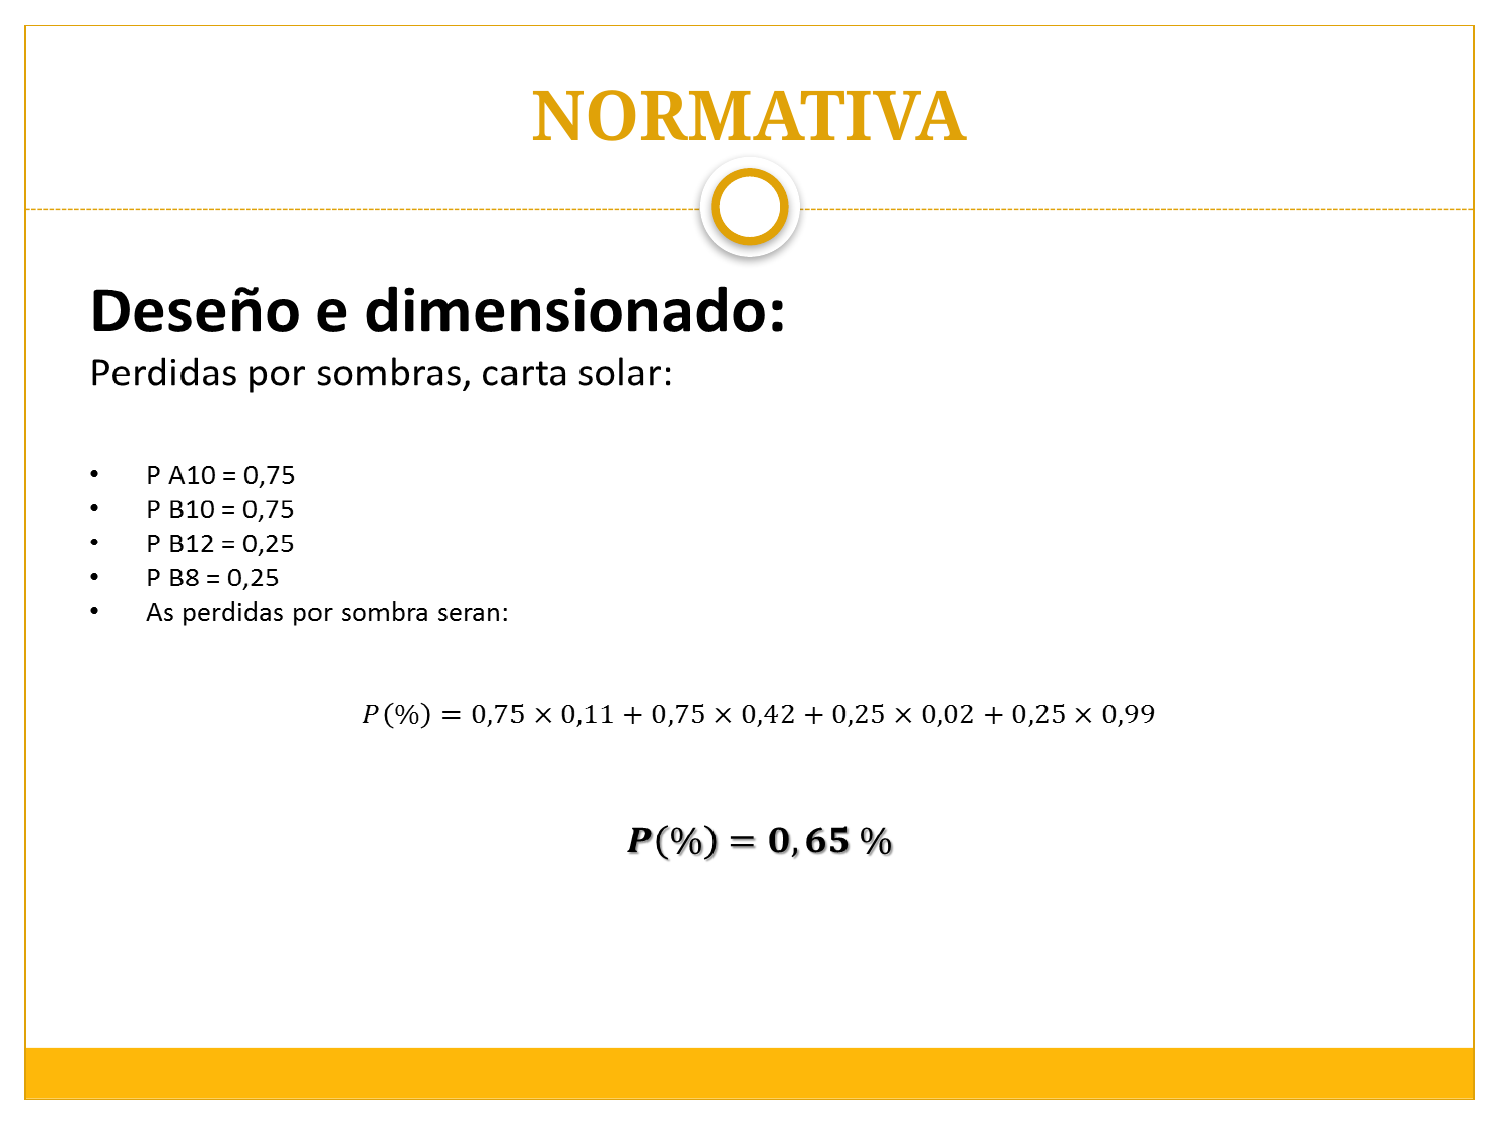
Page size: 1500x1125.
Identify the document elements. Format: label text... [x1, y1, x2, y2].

list [49, 250, 1445, 1001]
title NORMATIVA [49, 37, 1450, 162]
